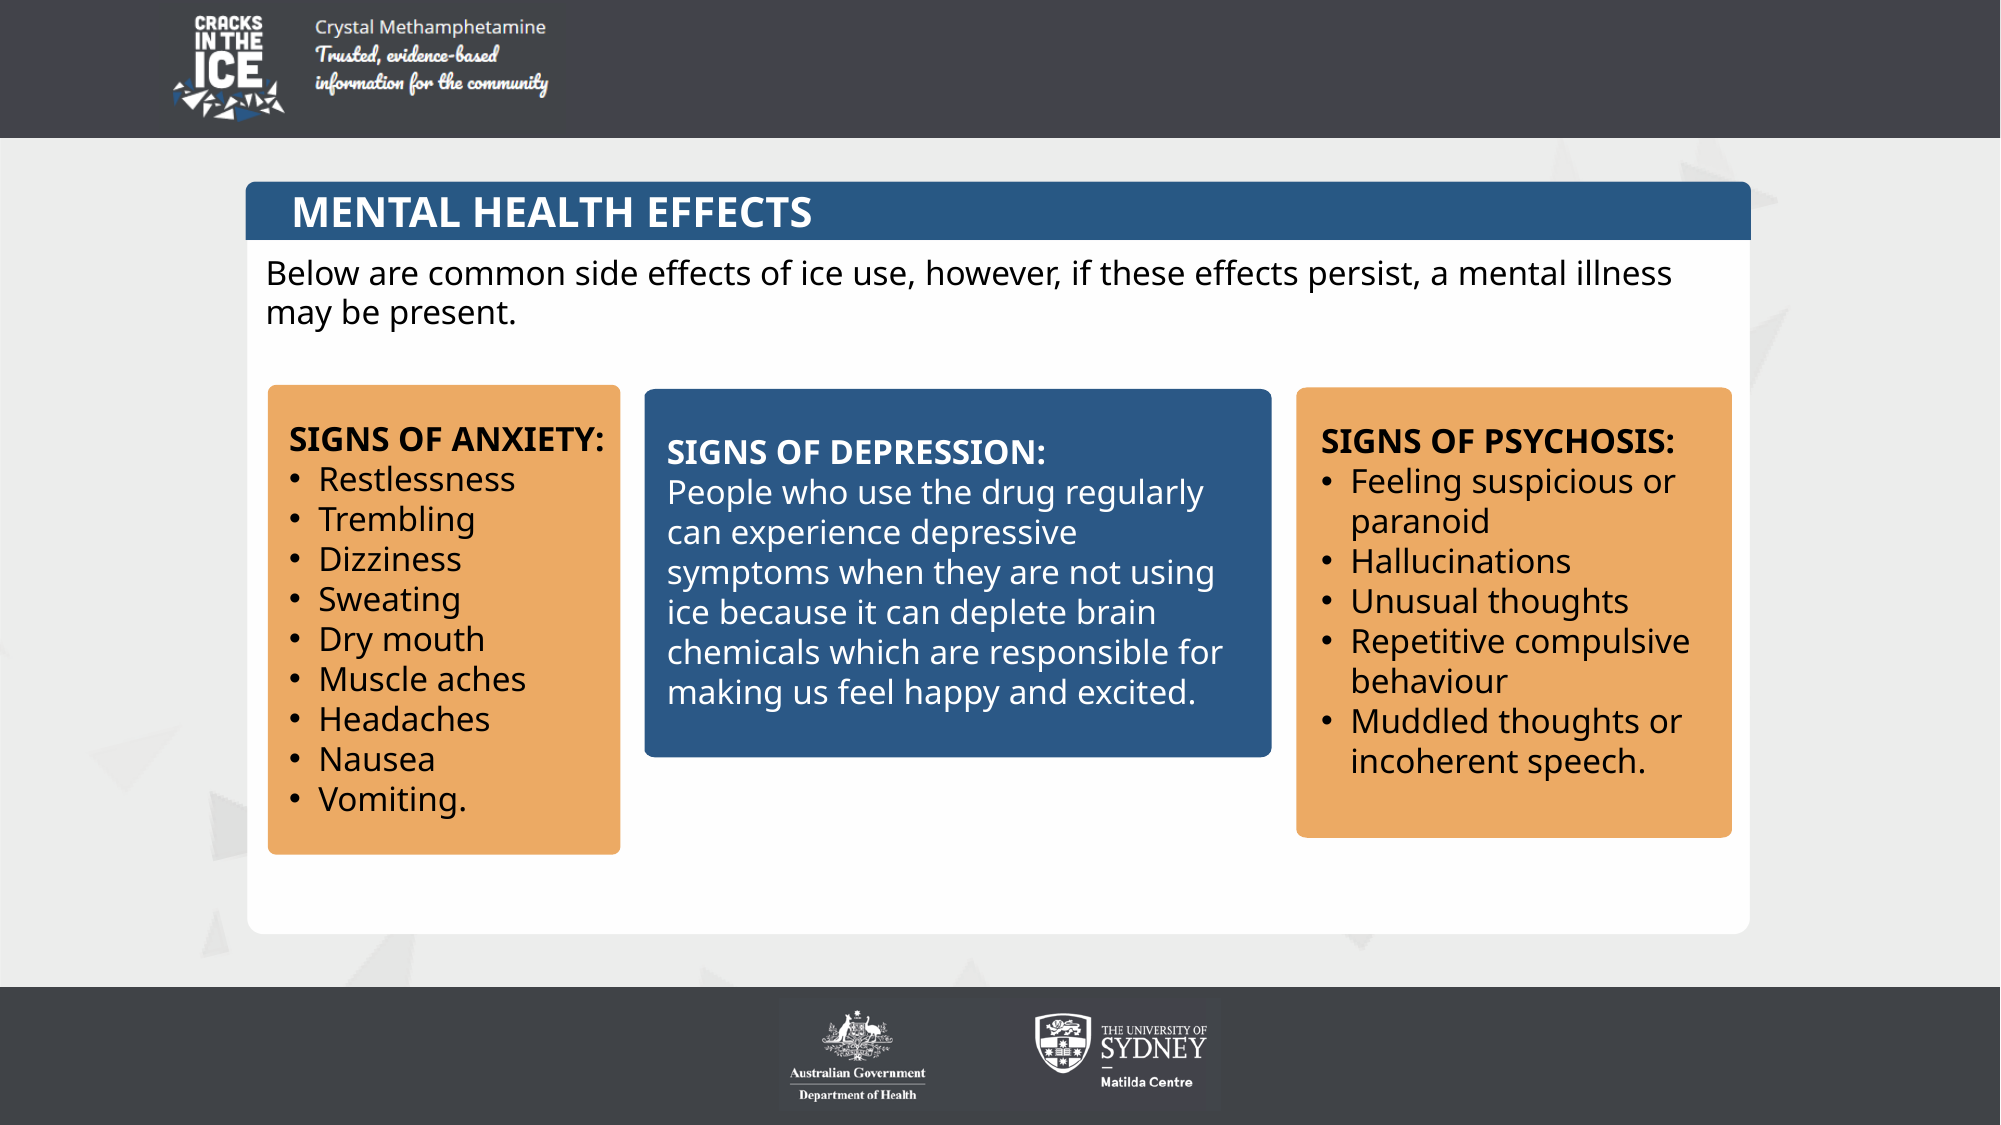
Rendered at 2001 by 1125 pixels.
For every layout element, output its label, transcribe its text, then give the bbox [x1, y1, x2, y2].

picture [644, 388, 1273, 758]
picture [1295, 386, 1733, 839]
text_box Below are common side effects of ice use, however, if these effects persist, a mental illness may be present. [250, 244, 1743, 339]
text_box SIGNS OF ANXIETY: Restlessness Trembling Dizziness Sweating Dry mouth Muscle aches Headaches Nausea Vomiting. [622, 411, 629, 826]
picture [779, 998, 1221, 1111]
picture [159, 3, 566, 134]
picture [267, 384, 622, 856]
text_box MENTAL HEALTH EFFECTS [276, 177, 1776, 245]
